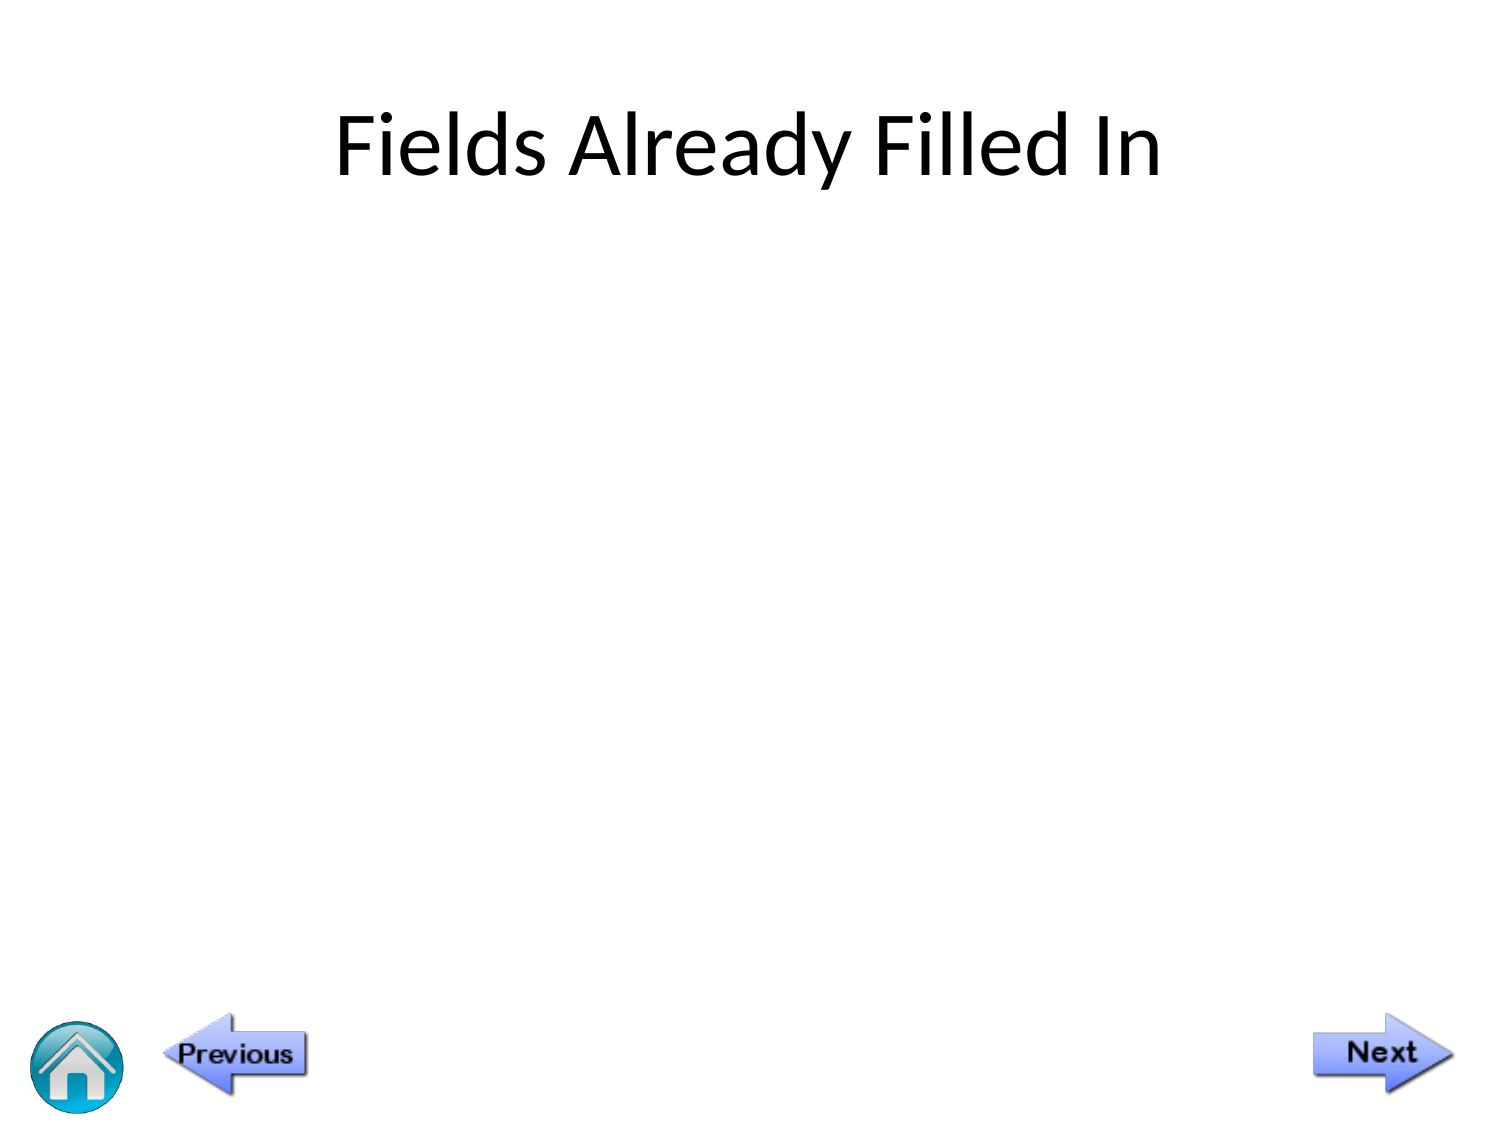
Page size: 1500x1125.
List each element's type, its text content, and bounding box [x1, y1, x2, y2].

title Fields Already Filled In [75, 45, 1425, 233]
picture [1312, 1012, 1460, 1100]
picture [162, 1012, 313, 1102]
picture [24, 1014, 129, 1118]
